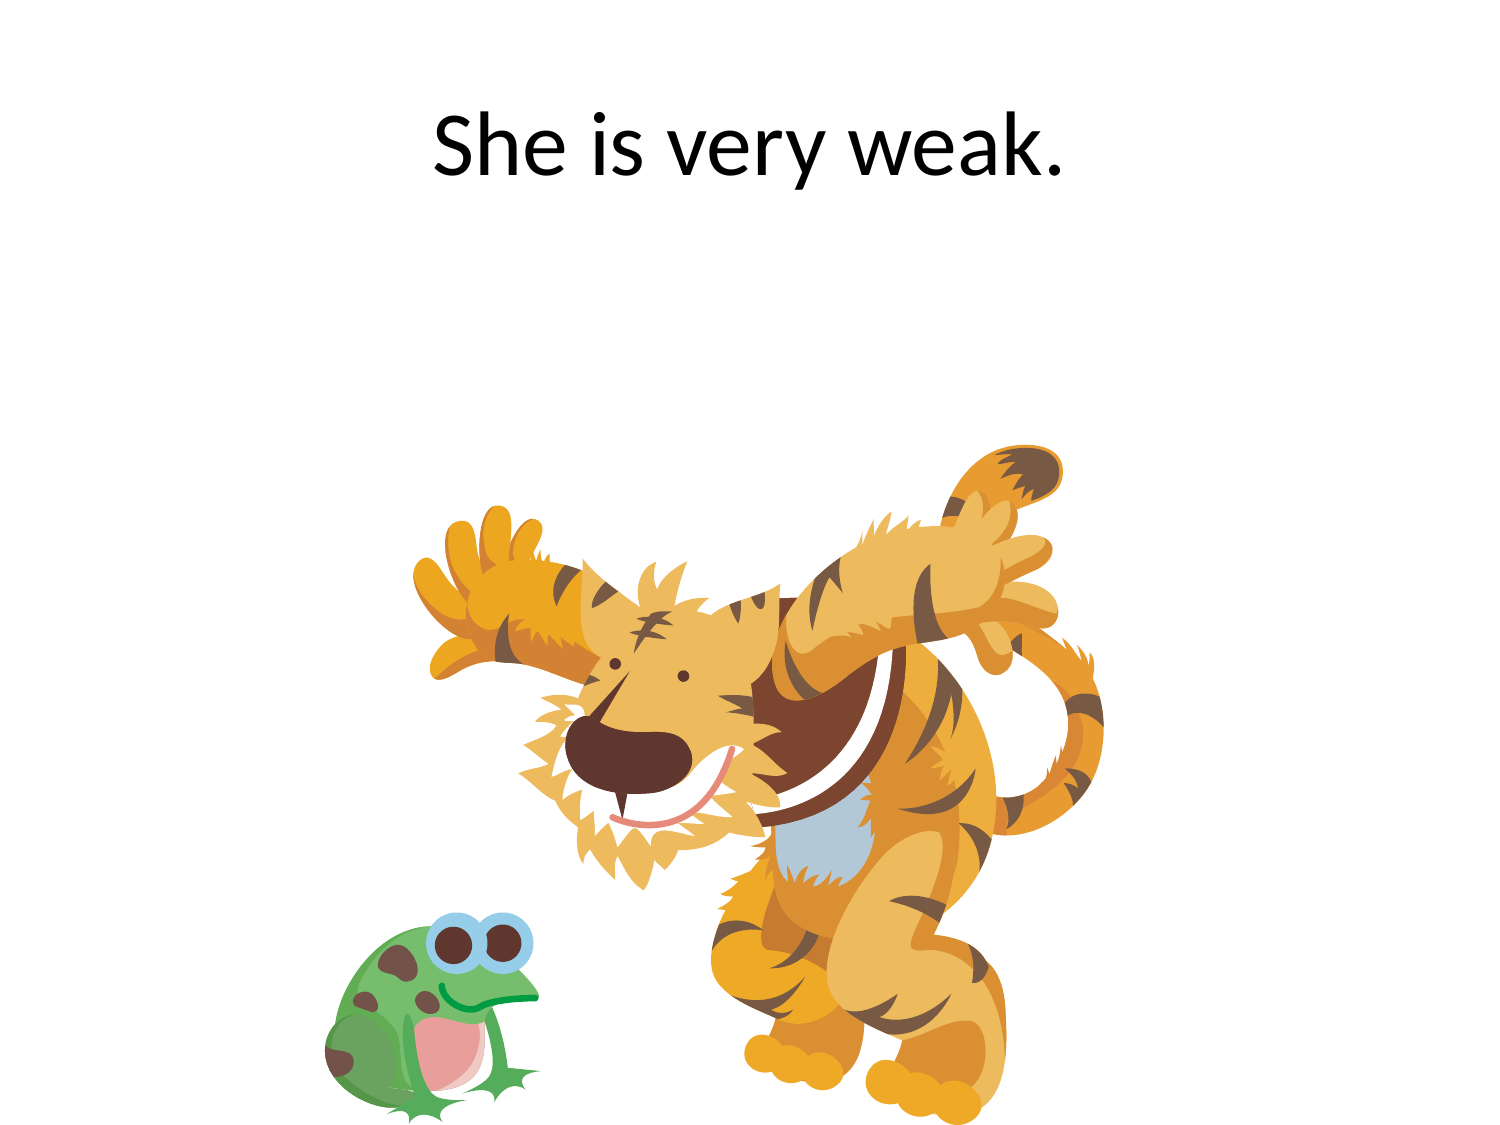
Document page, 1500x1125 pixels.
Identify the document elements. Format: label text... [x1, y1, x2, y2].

title She is very weak. [75, 45, 1425, 233]
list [324, 444, 1104, 1125]
